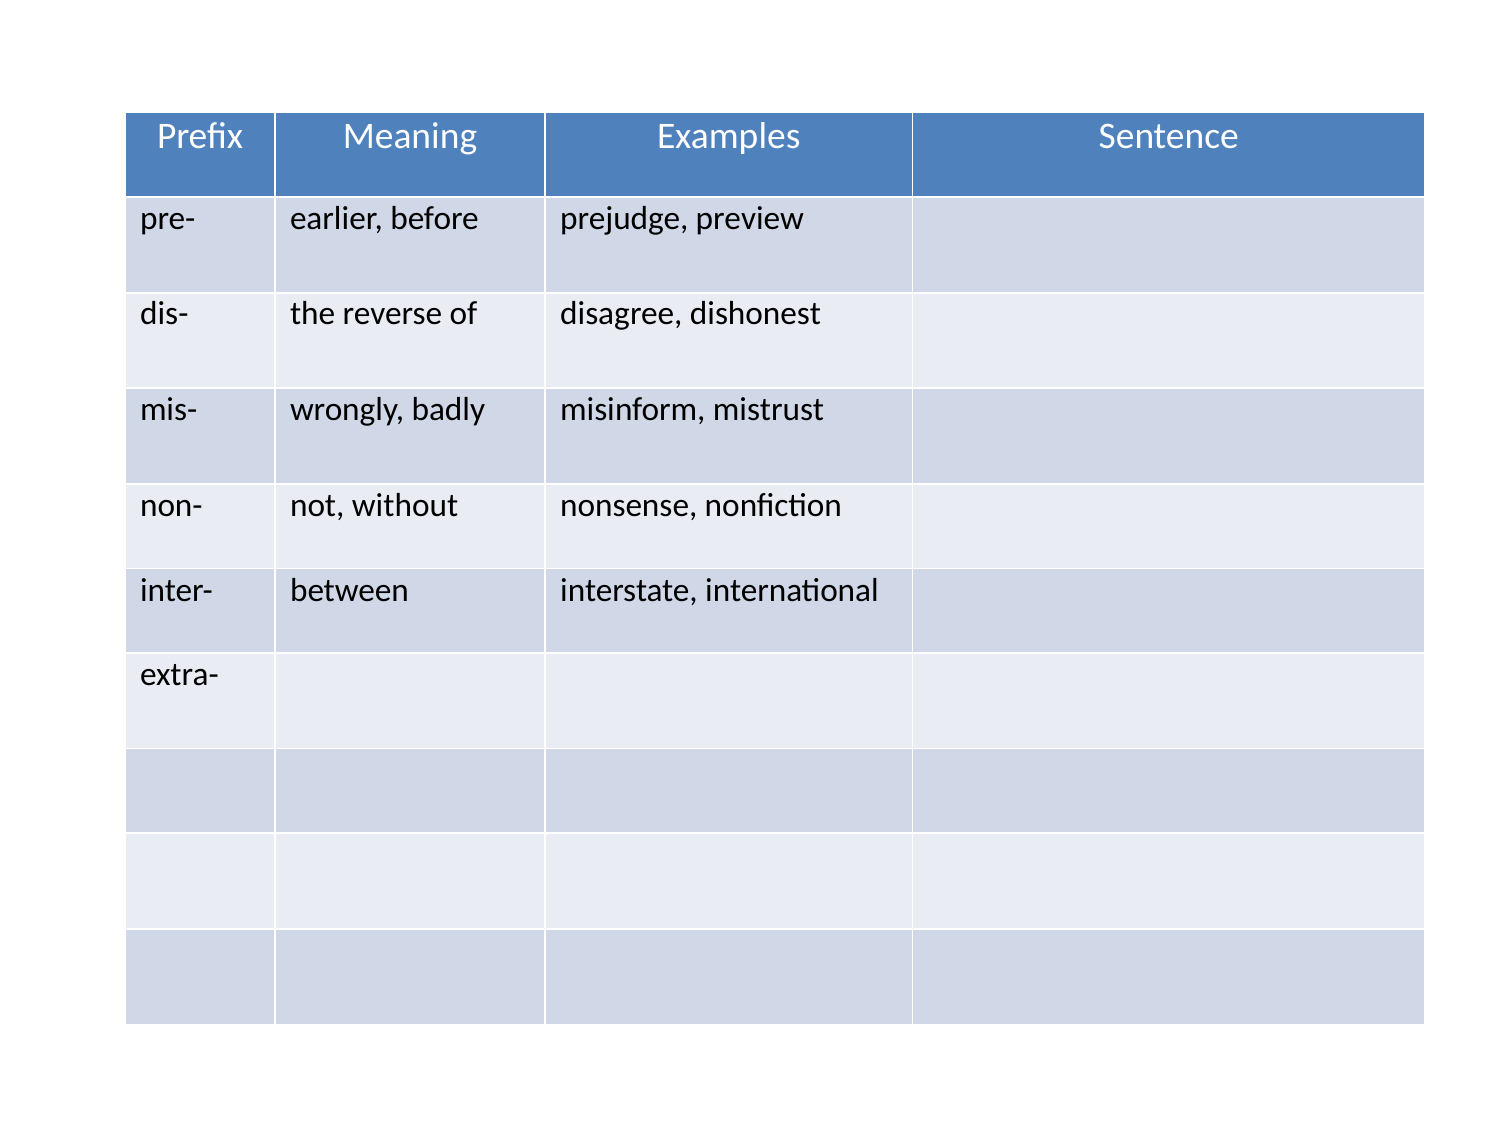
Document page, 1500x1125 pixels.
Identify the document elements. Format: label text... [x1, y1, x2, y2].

table_cell earlier, before [276, 198, 544, 292]
table_cell [913, 389, 1424, 483]
table_cell [546, 834, 912, 928]
table_cell [276, 834, 544, 928]
table_header Examples [546, 113, 912, 196]
table_cell [126, 749, 274, 832]
table_cell [276, 654, 544, 748]
table_cell [913, 654, 1424, 748]
table_cell misinform, mistrust [546, 389, 912, 483]
table_cell [126, 930, 274, 1024]
table_cell [913, 569, 1424, 652]
table_header Sentence [913, 113, 1424, 196]
table_cell [913, 198, 1424, 292]
table_cell non- [126, 485, 274, 568]
table_cell the reverse of [276, 294, 544, 387]
table_cell between [276, 569, 544, 652]
table_cell [276, 930, 544, 1024]
table_cell pre- [126, 198, 274, 292]
table_cell [546, 930, 912, 1024]
table_header Meaning [276, 113, 544, 196]
table_cell mis- [126, 389, 274, 483]
table_cell [913, 930, 1424, 1024]
table_cell [913, 749, 1424, 832]
table_cell wrongly, badly [276, 389, 544, 483]
table_cell [913, 834, 1424, 928]
table_cell [126, 834, 274, 928]
table_cell [546, 654, 912, 748]
table_cell [276, 749, 544, 832]
table_cell [546, 749, 912, 832]
table_cell extra- [126, 654, 274, 748]
table_cell interstate, international [546, 569, 912, 652]
table_cell not, without [276, 485, 544, 568]
table_cell [913, 294, 1424, 387]
table_cell [913, 485, 1424, 568]
table_header Prefix [126, 113, 274, 196]
table_cell prejudge, preview [546, 198, 912, 292]
table_cell nonsense, nonfiction [546, 485, 912, 568]
table_cell dis- [126, 294, 274, 387]
table_cell inter- [126, 569, 274, 652]
table_cell disagree, dishonest [546, 294, 912, 387]
